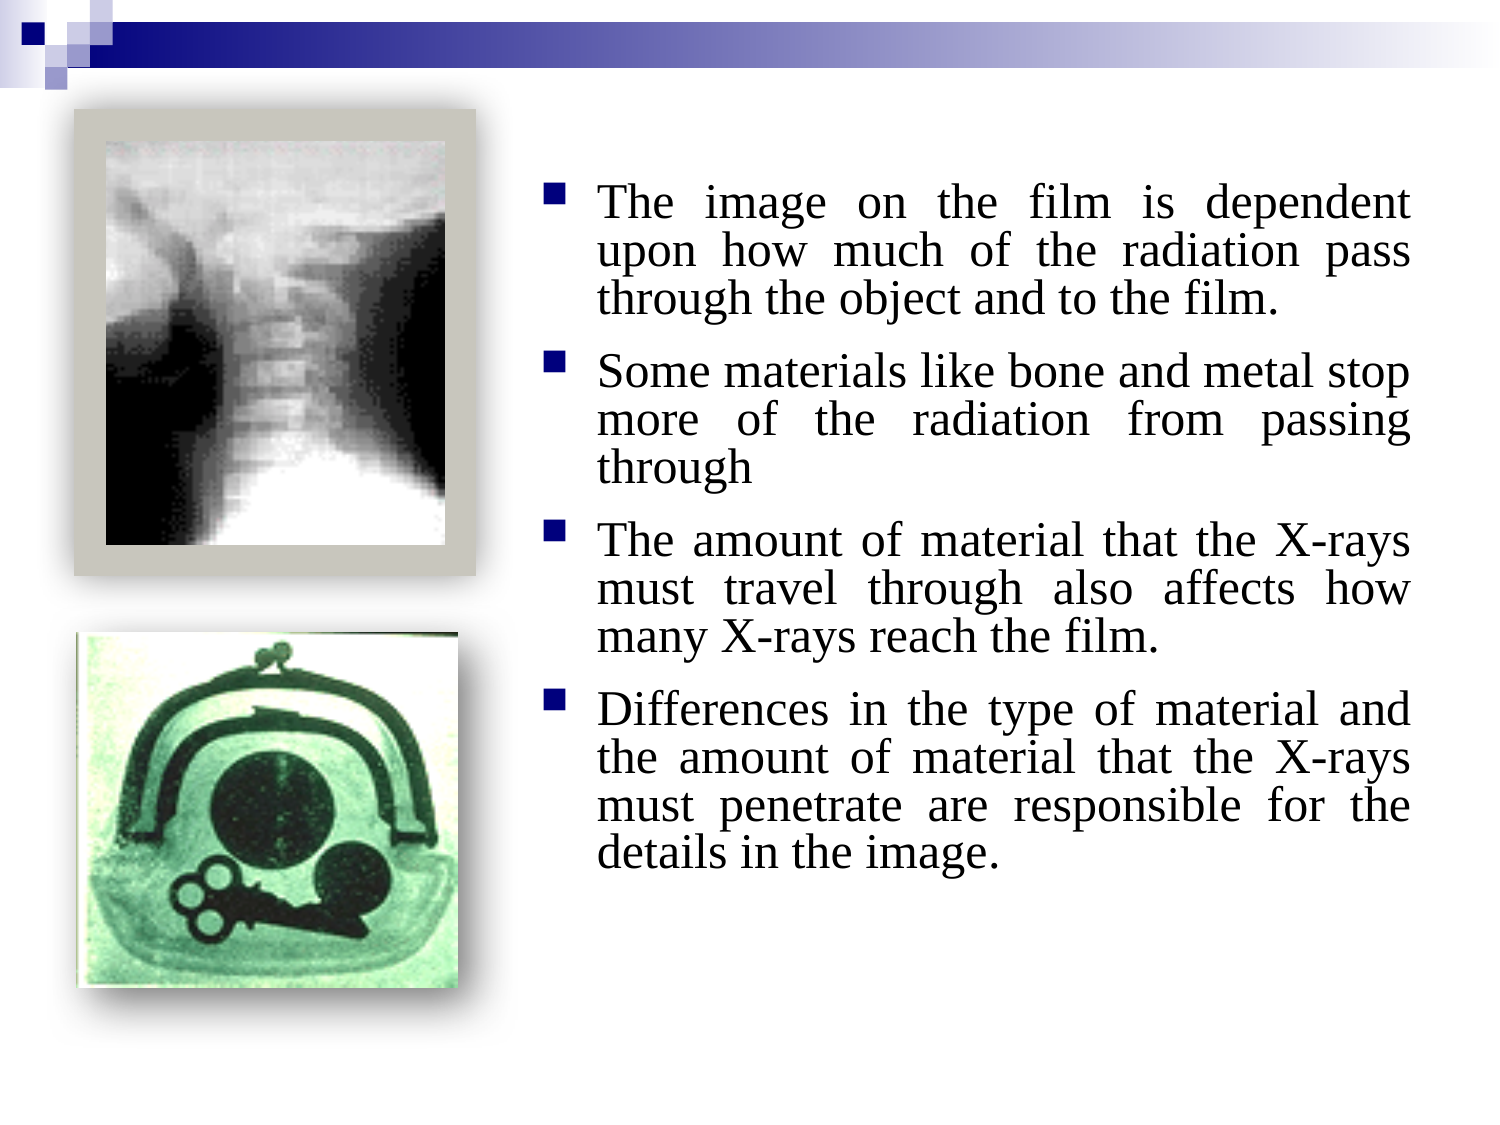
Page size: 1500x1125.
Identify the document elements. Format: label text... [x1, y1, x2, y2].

picture [105, 140, 446, 546]
picture [76, 632, 458, 988]
text_box The image on the film is dependent upon how much of the radiation pass through the object and to the film. Some materials like bone and metal stop more of the radiation from passing through The amount of material that the X-rays must travel through also affects how many X-rays reach the film. Differences in the type of material and the amount of material that the X-rays must penetrate are responsible for the details in the image. [525, 172, 1427, 994]
